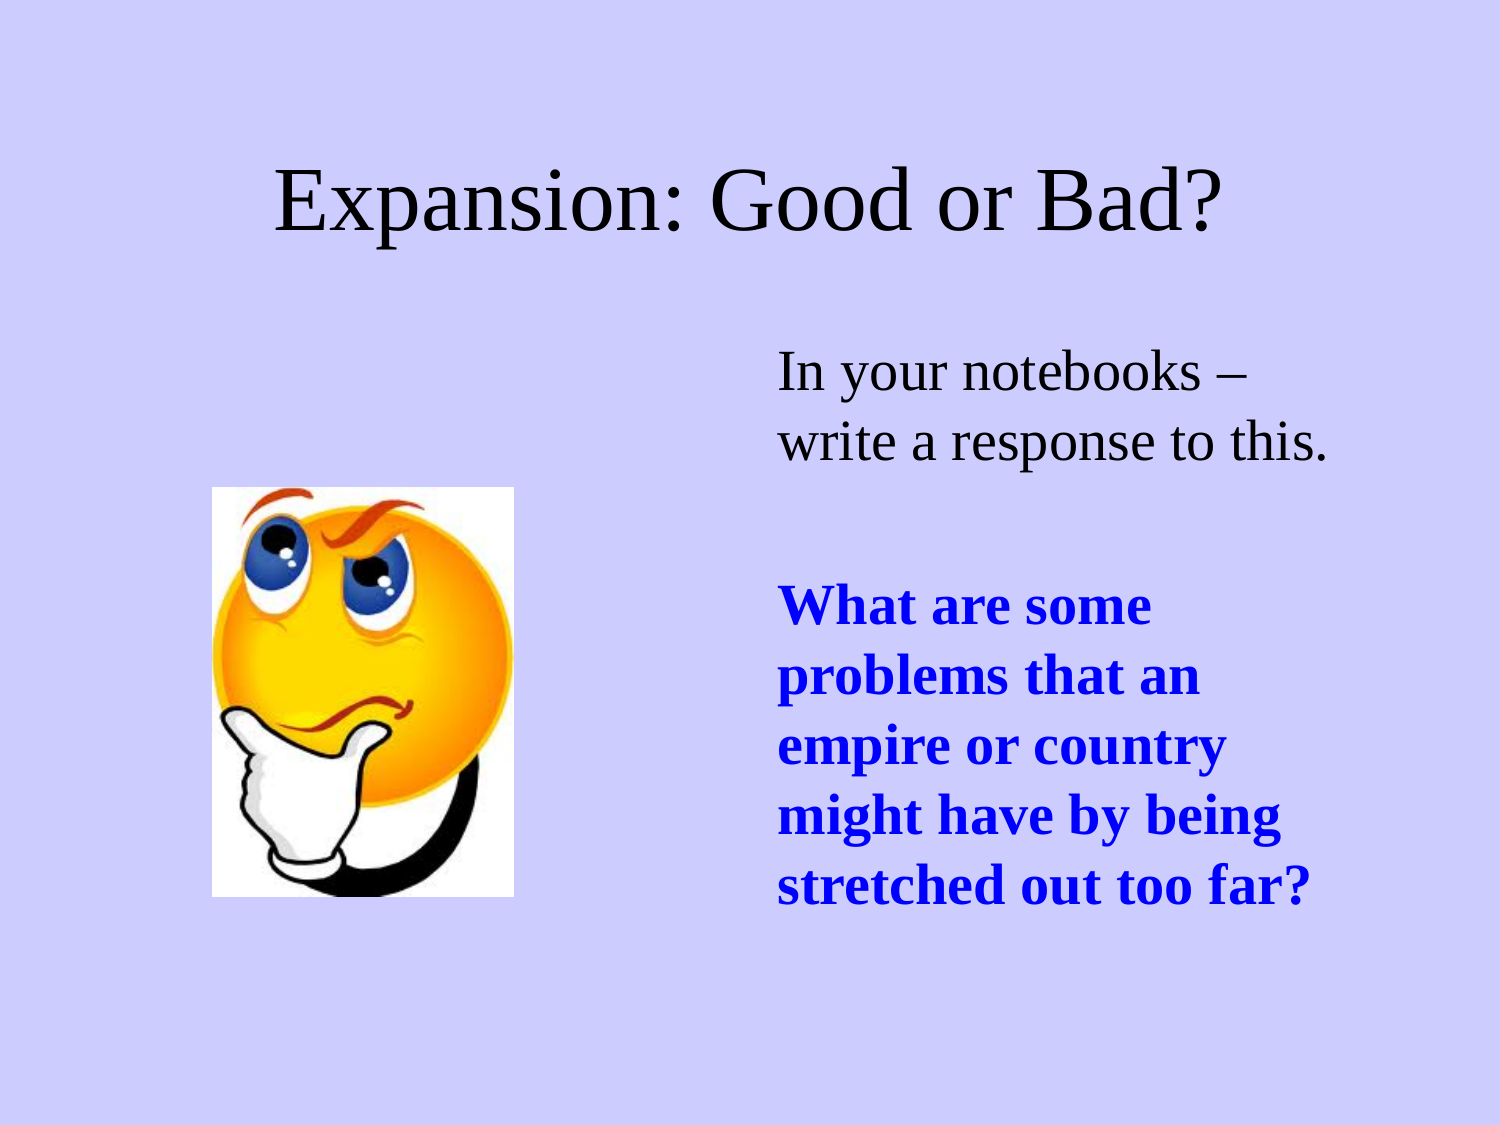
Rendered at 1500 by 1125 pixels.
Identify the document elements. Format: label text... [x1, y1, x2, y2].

title Expansion: Good or Bad? [112, 99, 1388, 288]
list In your notebooks – write a response to this. What are some problems that an empire or country might have by being stretched out too far? [762, 324, 1388, 1001]
picture [212, 487, 515, 898]
